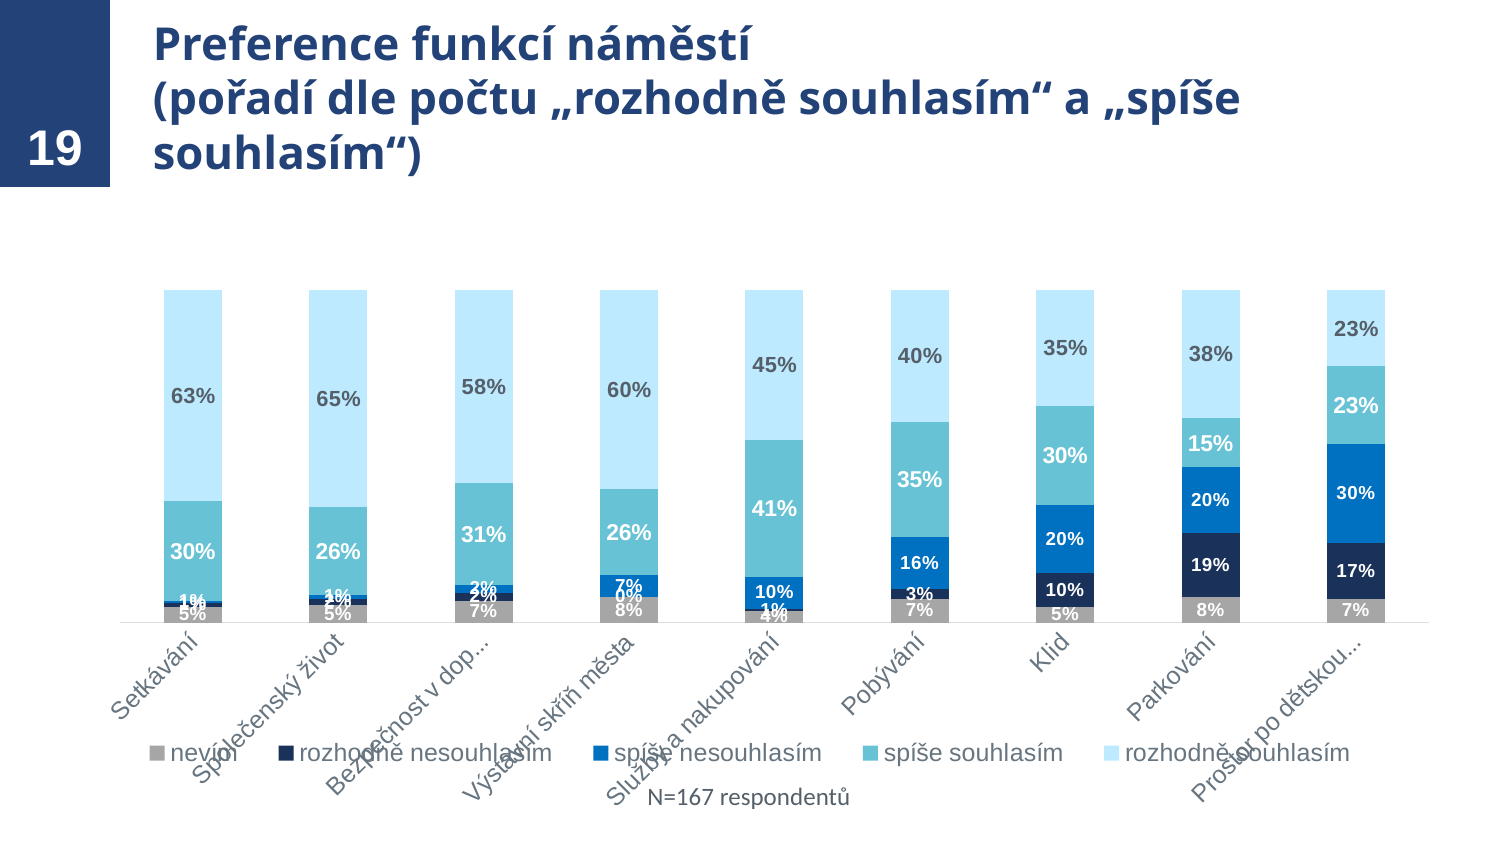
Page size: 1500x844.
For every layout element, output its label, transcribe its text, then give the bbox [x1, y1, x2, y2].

title Preference funkcí náměstí (pořadí dle počtu „rozhodně souhlasím“ a „spíše souhlasím“) [141, 2, 1465, 190]
chart [46, 190, 1454, 826]
slide_number 19 [0, 0, 110, 187]
